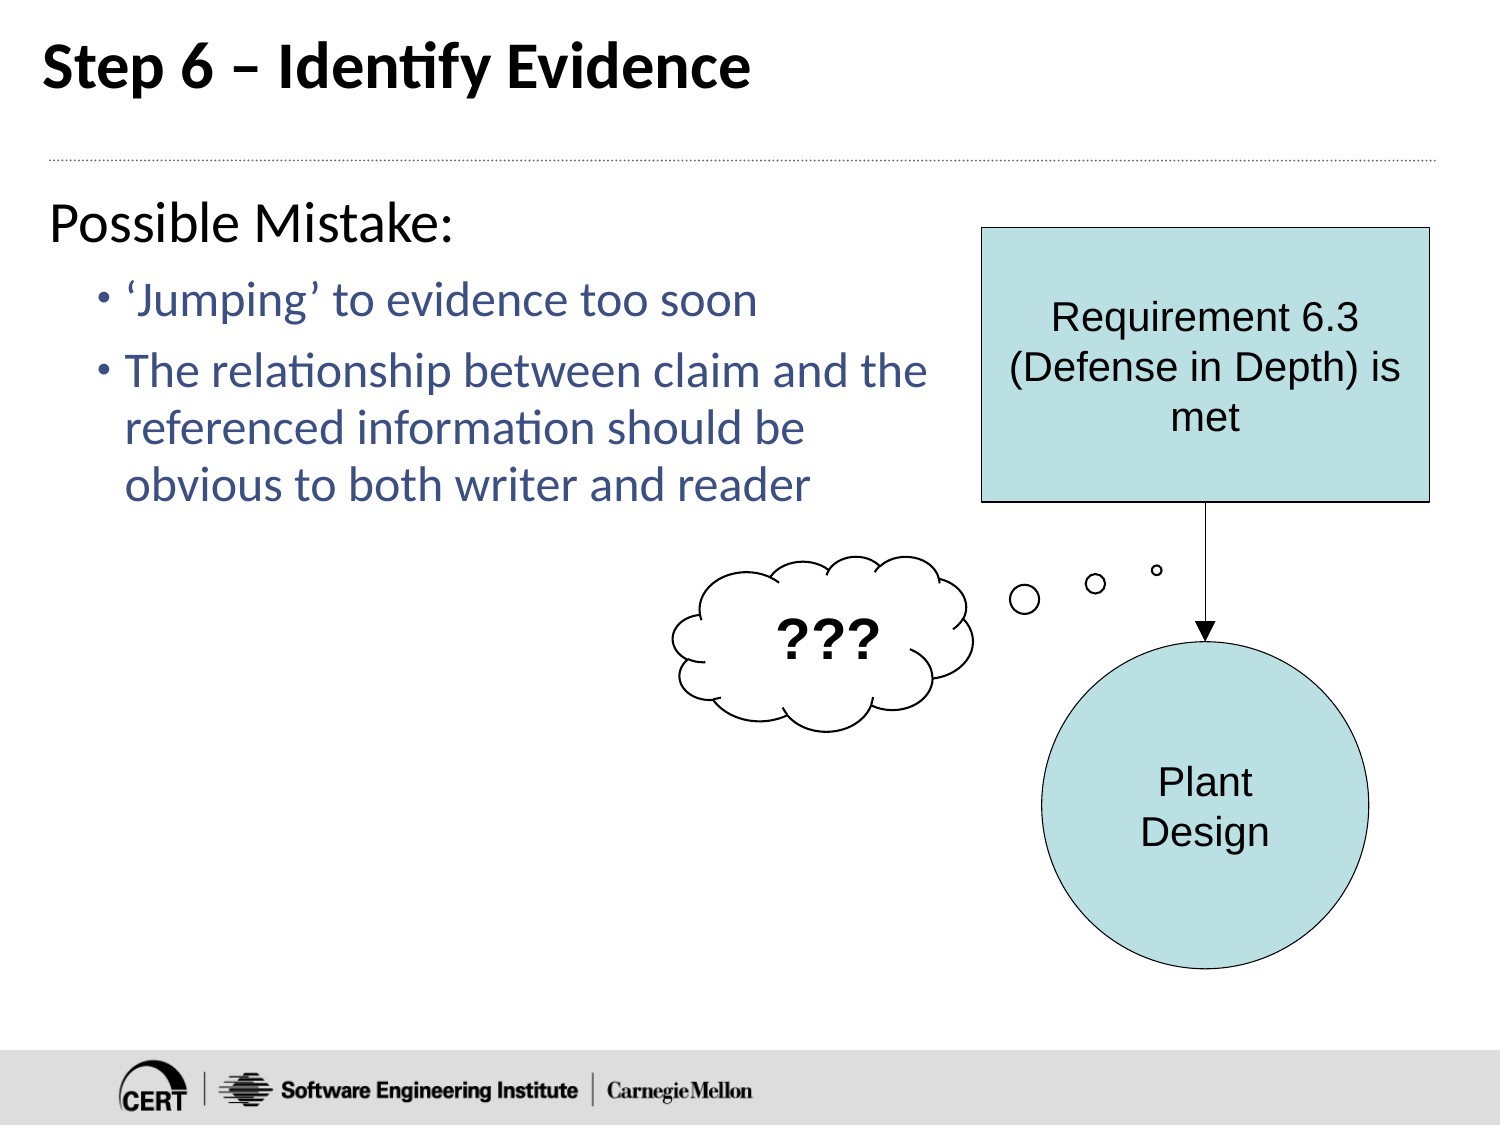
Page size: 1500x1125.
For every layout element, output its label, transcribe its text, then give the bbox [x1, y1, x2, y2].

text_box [672, 555, 974, 732]
list Possible Mistake: ‘Jumping’ to evidence too soon The relationship between claim and the referenced information should be obvious to both writer and reader [49, 187, 933, 1025]
picture [102, 1056, 765, 1117]
title Step 6 – Identify Evidence [42, 37, 1434, 155]
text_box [980, 227, 1430, 969]
